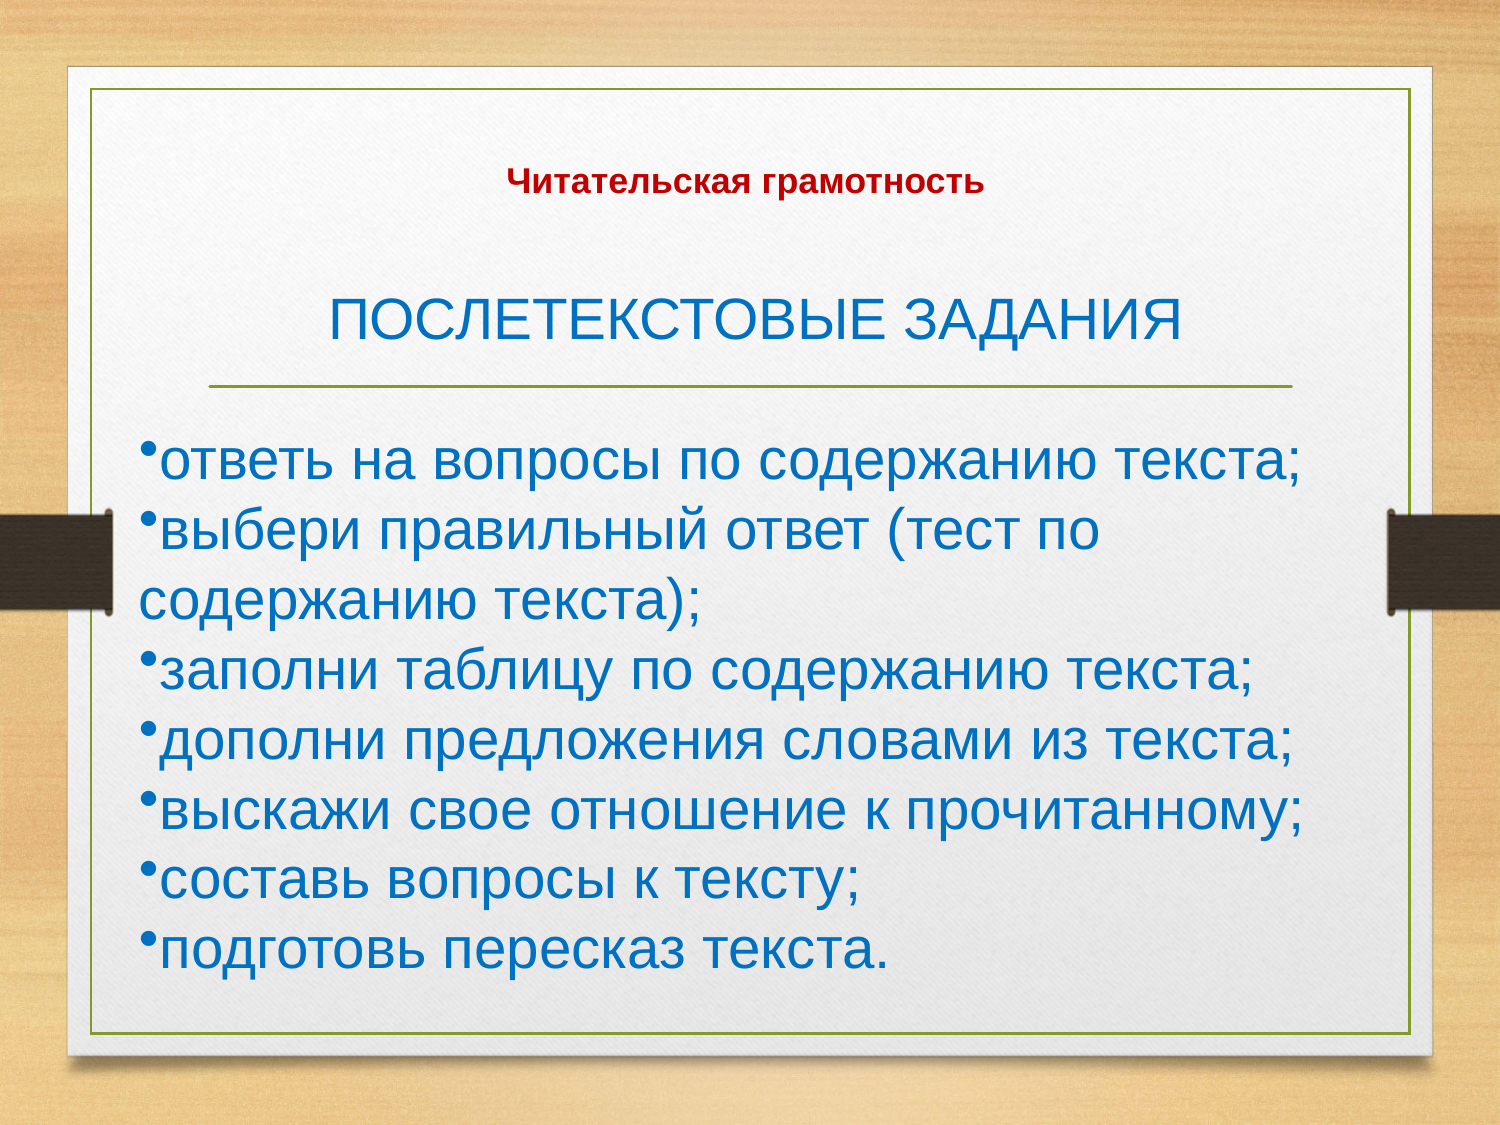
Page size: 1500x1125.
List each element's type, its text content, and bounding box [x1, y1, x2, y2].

title Читательская грамотность [193, 150, 1309, 209]
picture [0, 0, 1500, 1125]
text_box ПОСЛЕТЕКСТОВЫЕ ЗАДАНИЯ ответь на вопросы по содержанию текста; выбери правильный ответ (тест по содержанию текста); заполни таблицу по содержанию текста; дополни предложения словами из текста; выскажи свое отношение к прочитанному; составь вопросы к тексту; подготовь пересказ текста. [123, 273, 1388, 1034]
